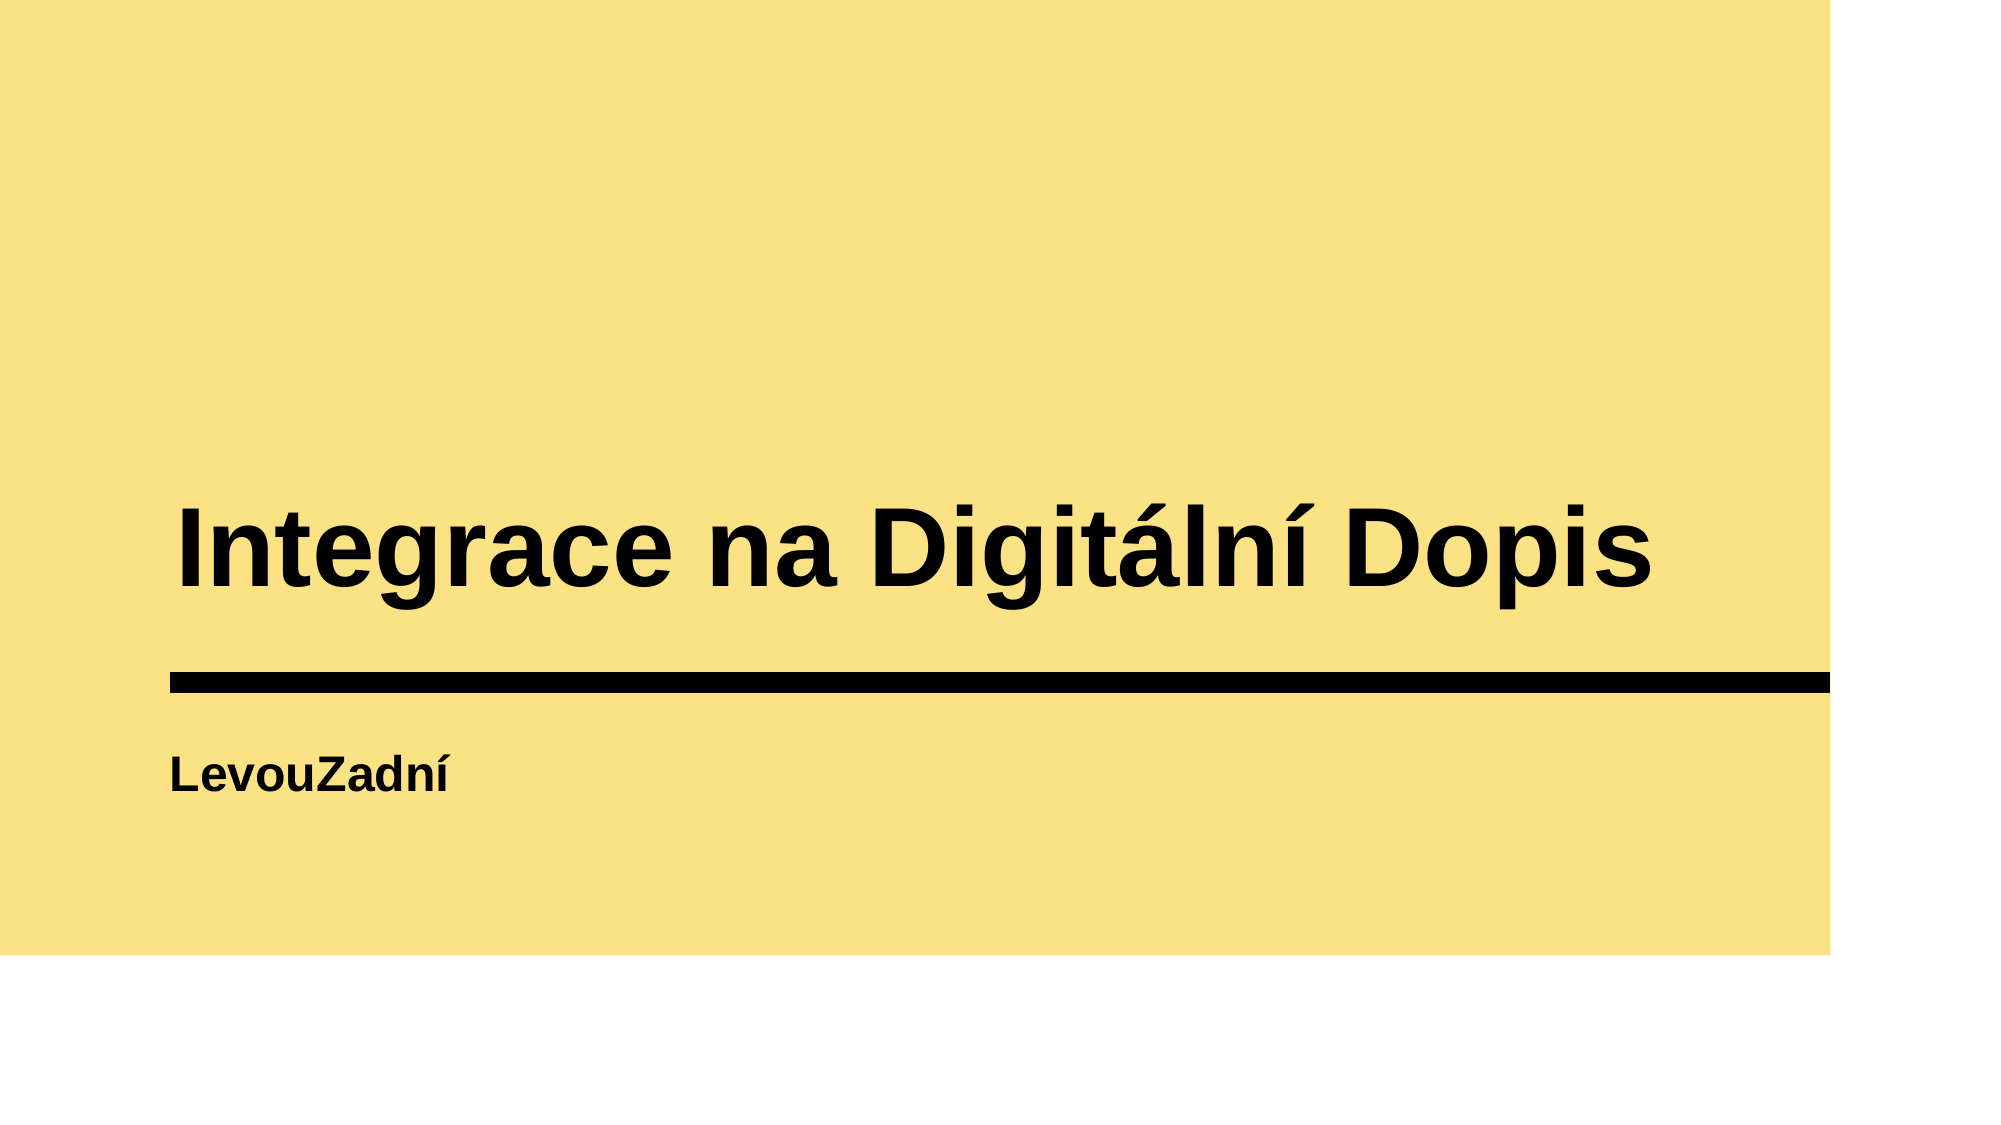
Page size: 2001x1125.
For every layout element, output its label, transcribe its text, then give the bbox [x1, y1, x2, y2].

title Integrace na Digitální Dopis [160, 271, 1724, 619]
list LevouZadní [169, 747, 1667, 854]
